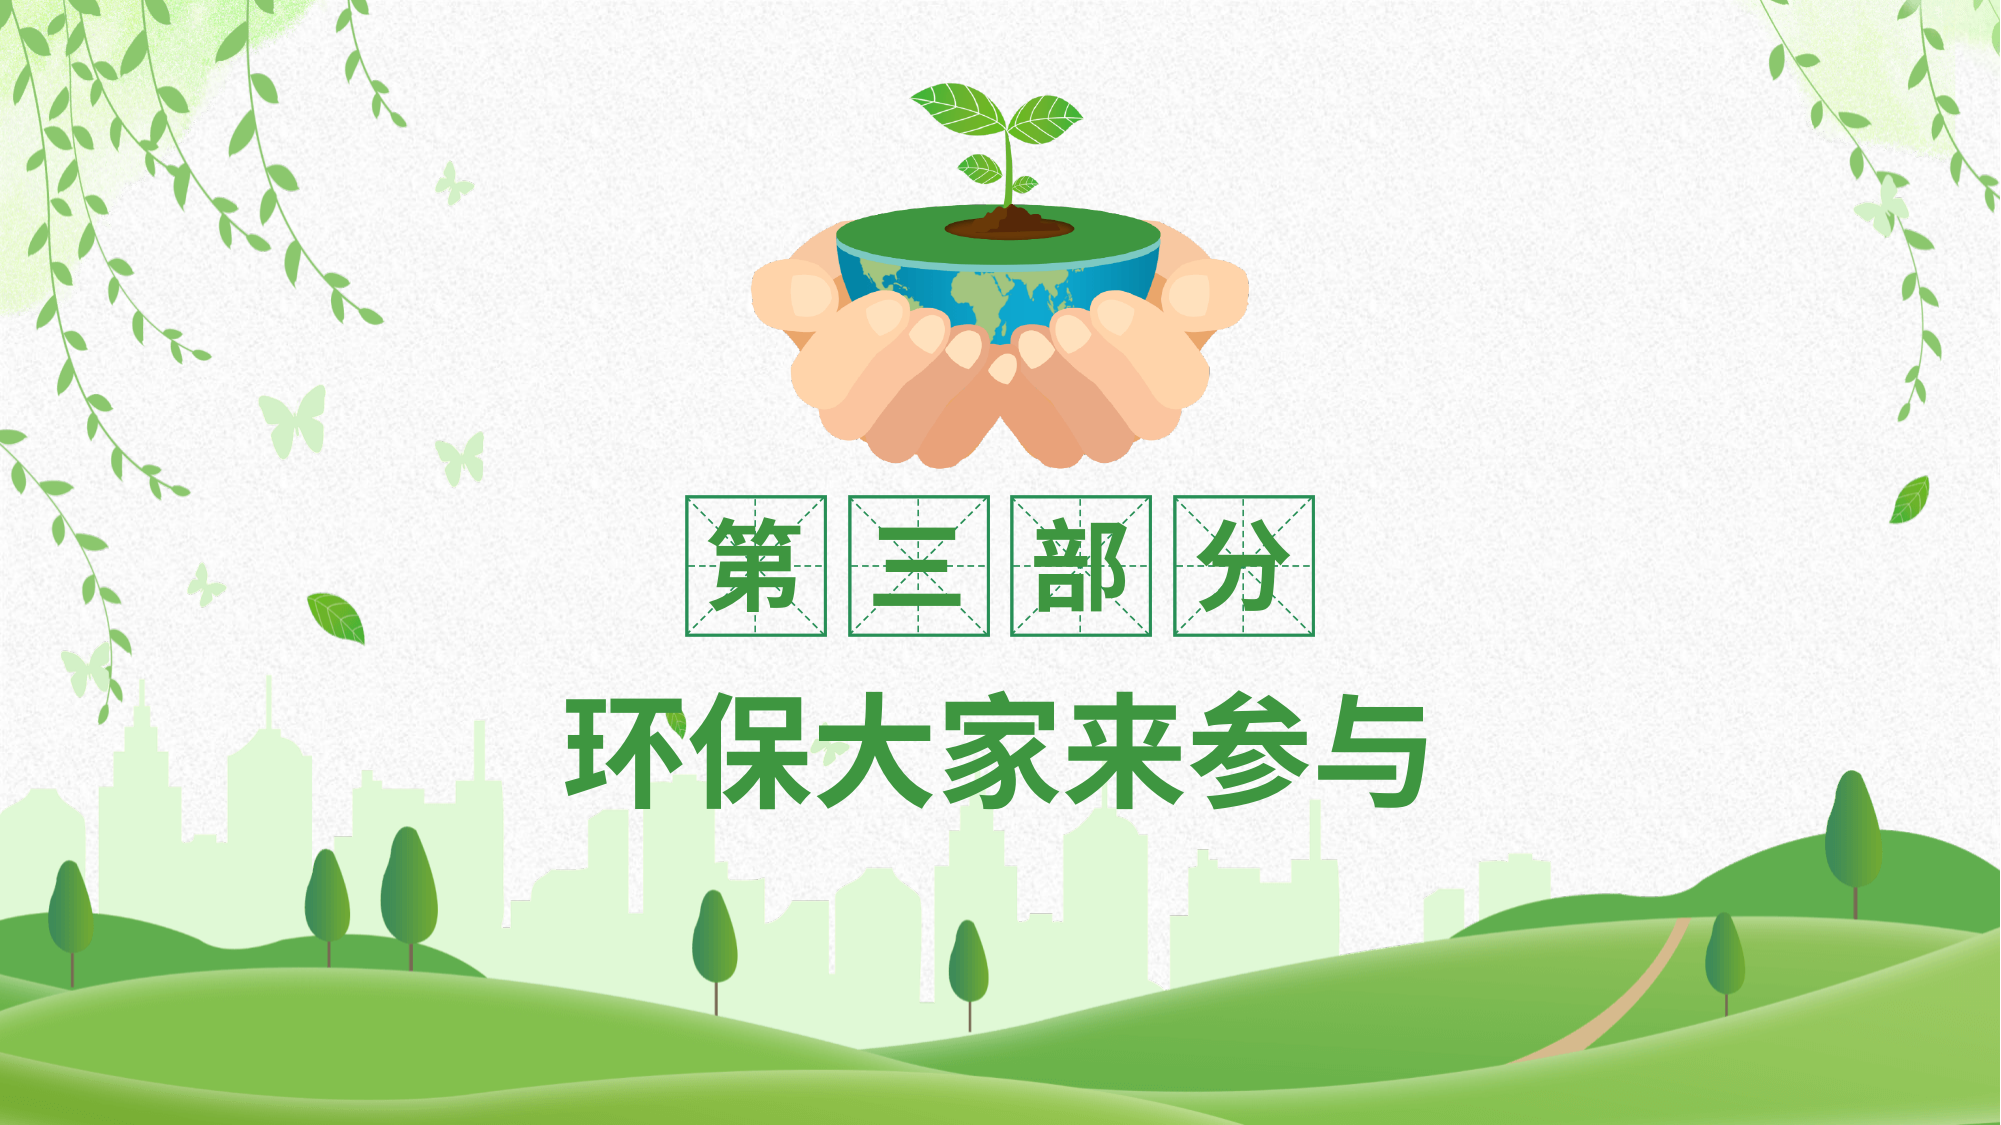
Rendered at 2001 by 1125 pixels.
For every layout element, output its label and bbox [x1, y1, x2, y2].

picture [0, 0, 2000, 1125]
text_box [685, 495, 1315, 637]
